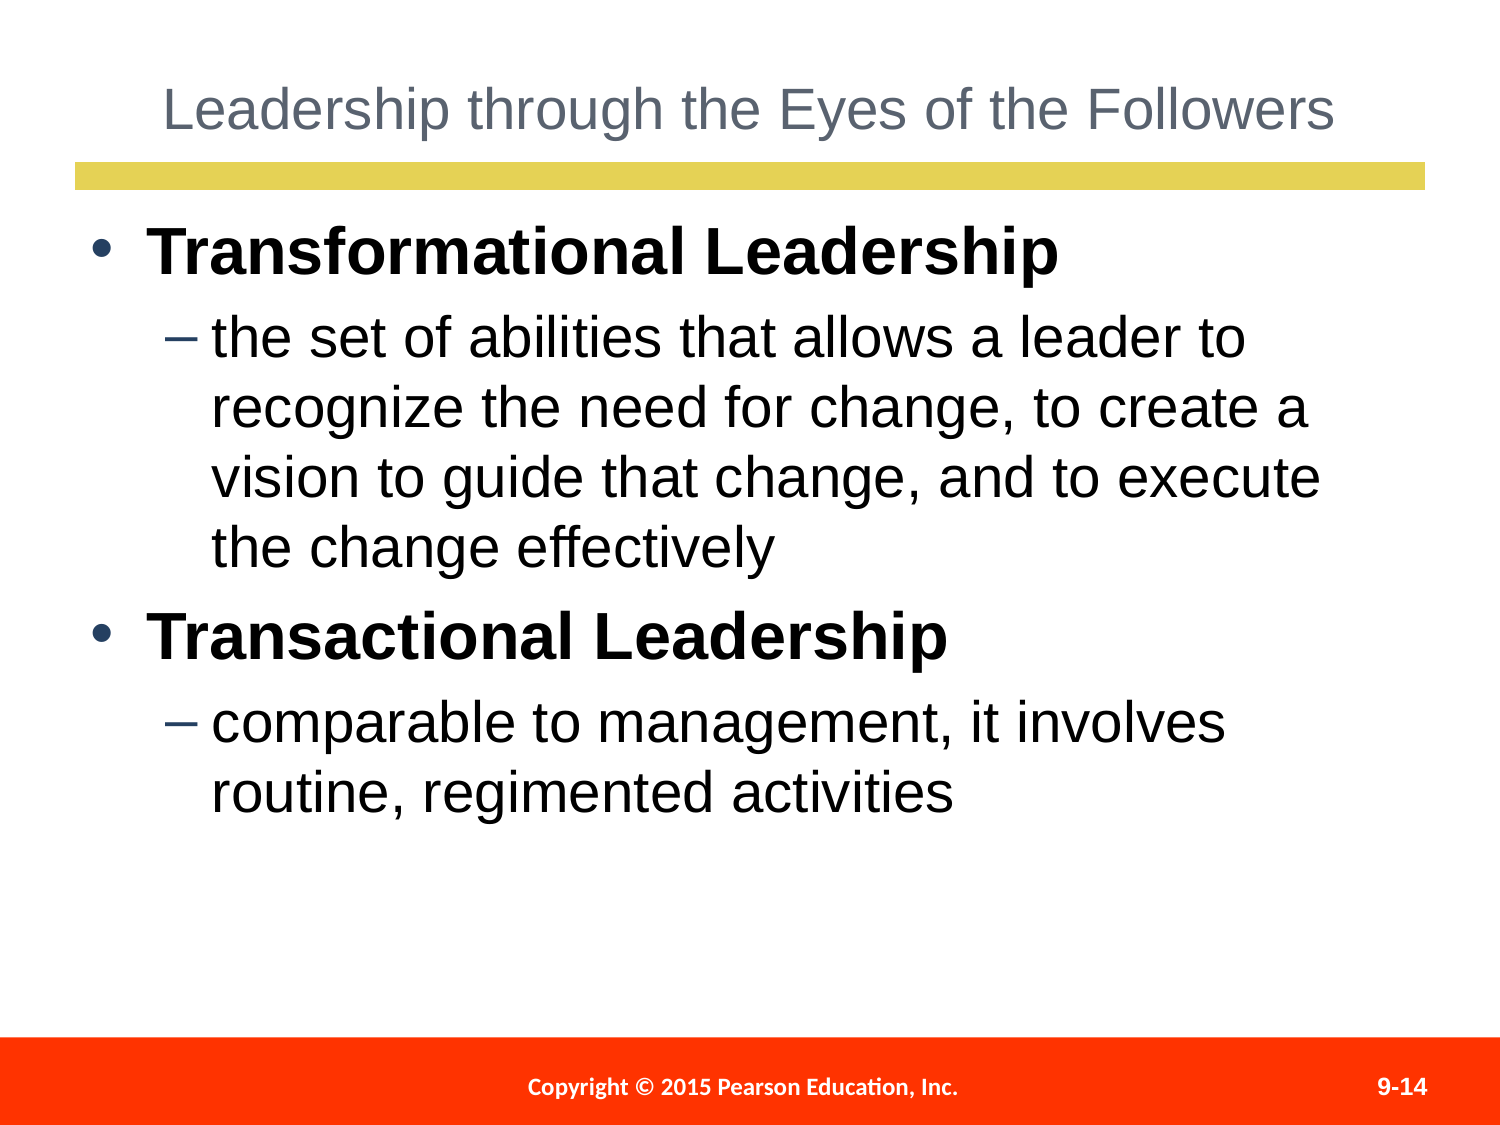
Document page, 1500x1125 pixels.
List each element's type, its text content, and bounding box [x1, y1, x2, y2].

list Transformational Leadership the set of abilities that allows a leader to recognize the need for change, to create a vision to guide that change, and to execute the change effectively Transactional Leadership comparable to management, it involves routine, regimented activities [74, 199, 1426, 1006]
title Leadership through the Eyes of the Followers [74, 12, 1426, 199]
